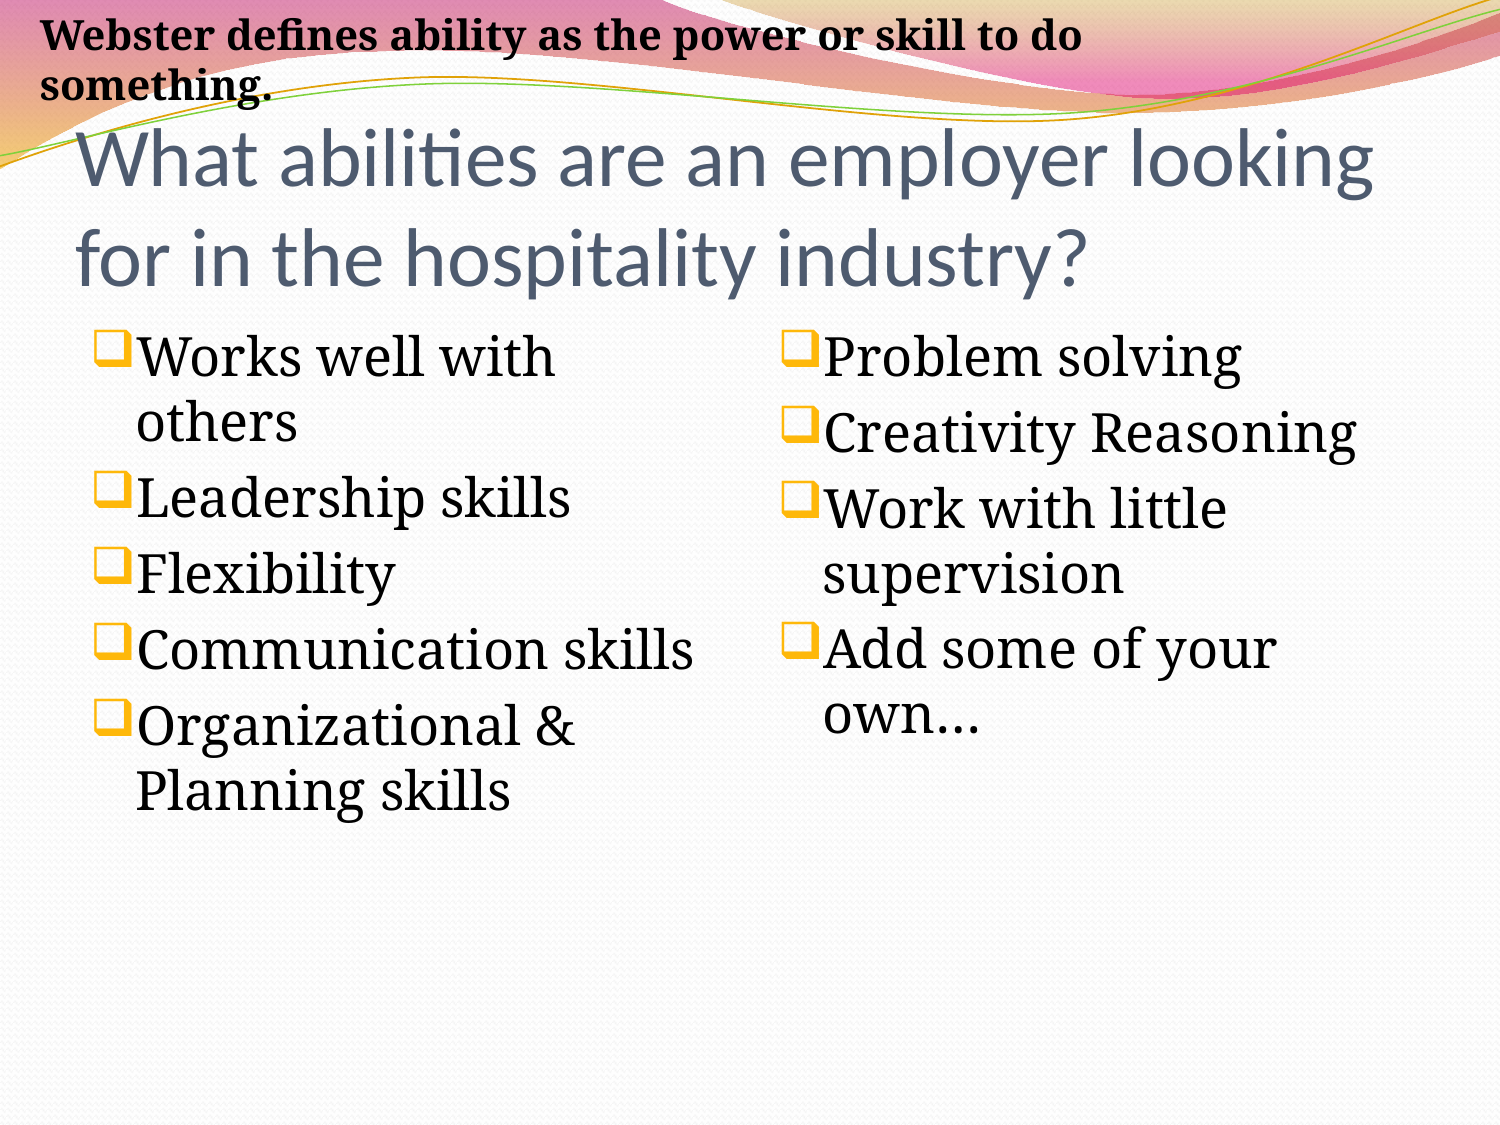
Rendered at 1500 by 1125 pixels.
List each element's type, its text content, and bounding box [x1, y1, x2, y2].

text_box Webster defines ability as the power or skill to do something. [24, 1, 1275, 117]
list Problem solving Creativity Reasoning Work with little supervision Add some of your own… [762, 314, 1426, 1043]
title What abilities are an employer looking for in the hospitality industry? [74, 115, 1426, 304]
list Works well with others Leadership skills Flexibility Communication skills Organizational & Planning skills [74, 314, 738, 1043]
